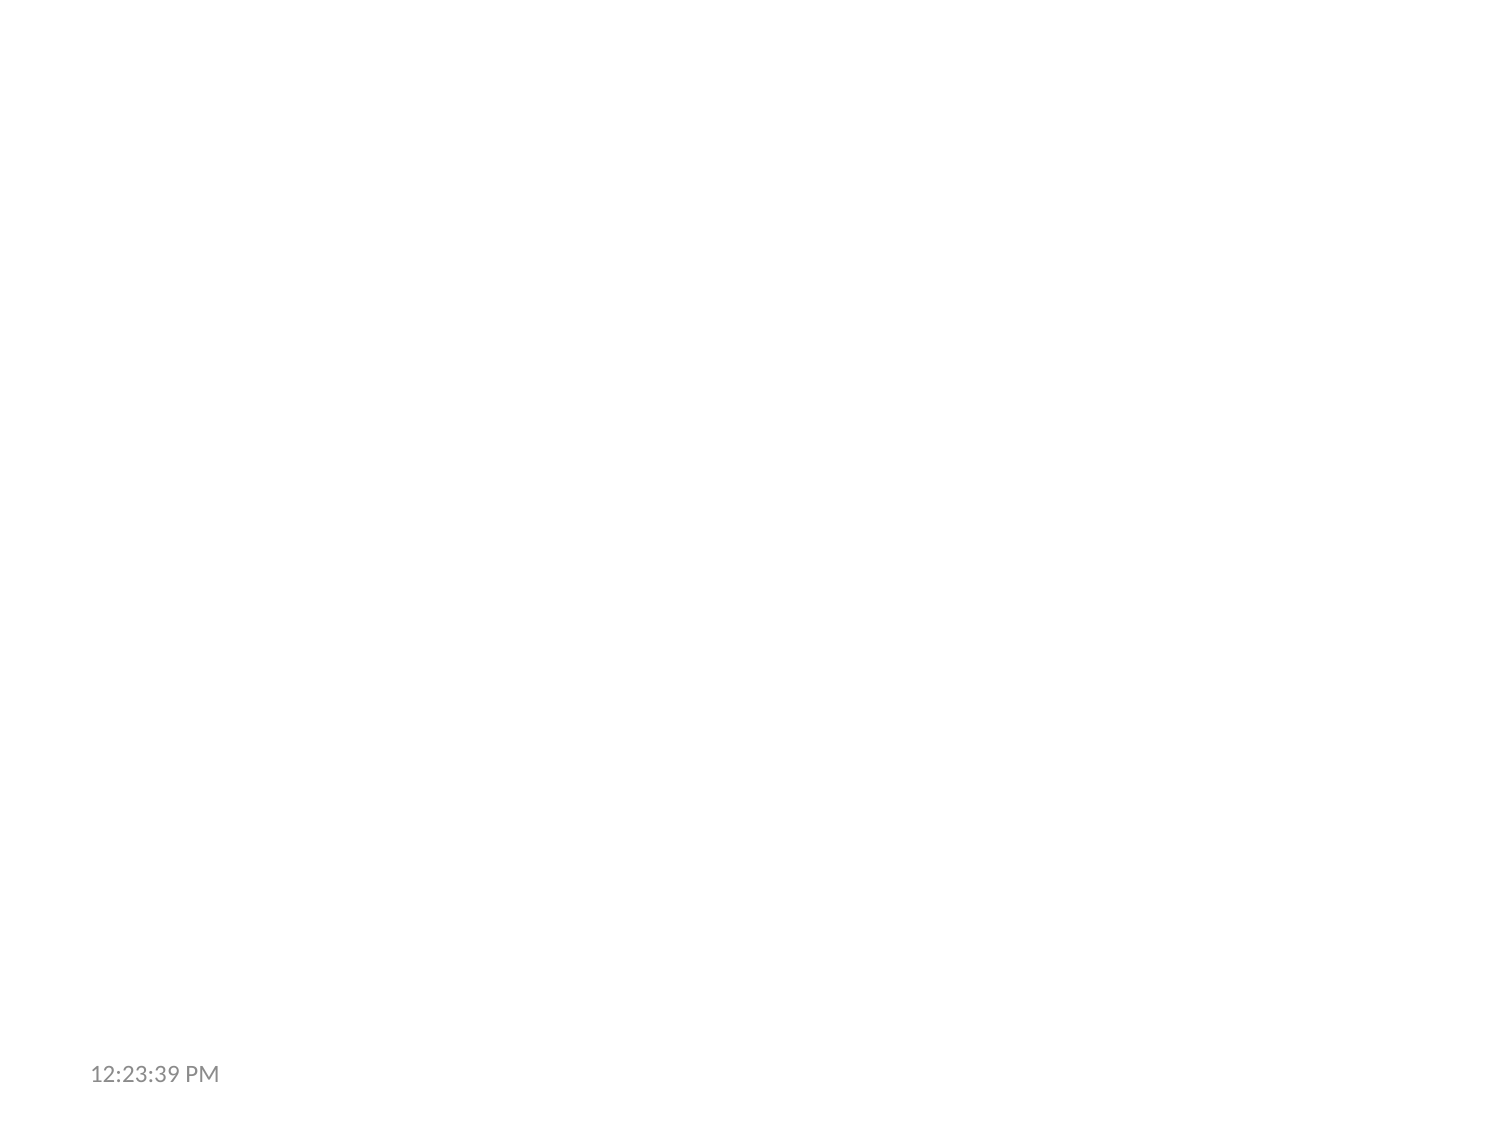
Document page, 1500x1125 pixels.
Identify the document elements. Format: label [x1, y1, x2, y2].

slide_number [75, 1042, 425, 1103]
